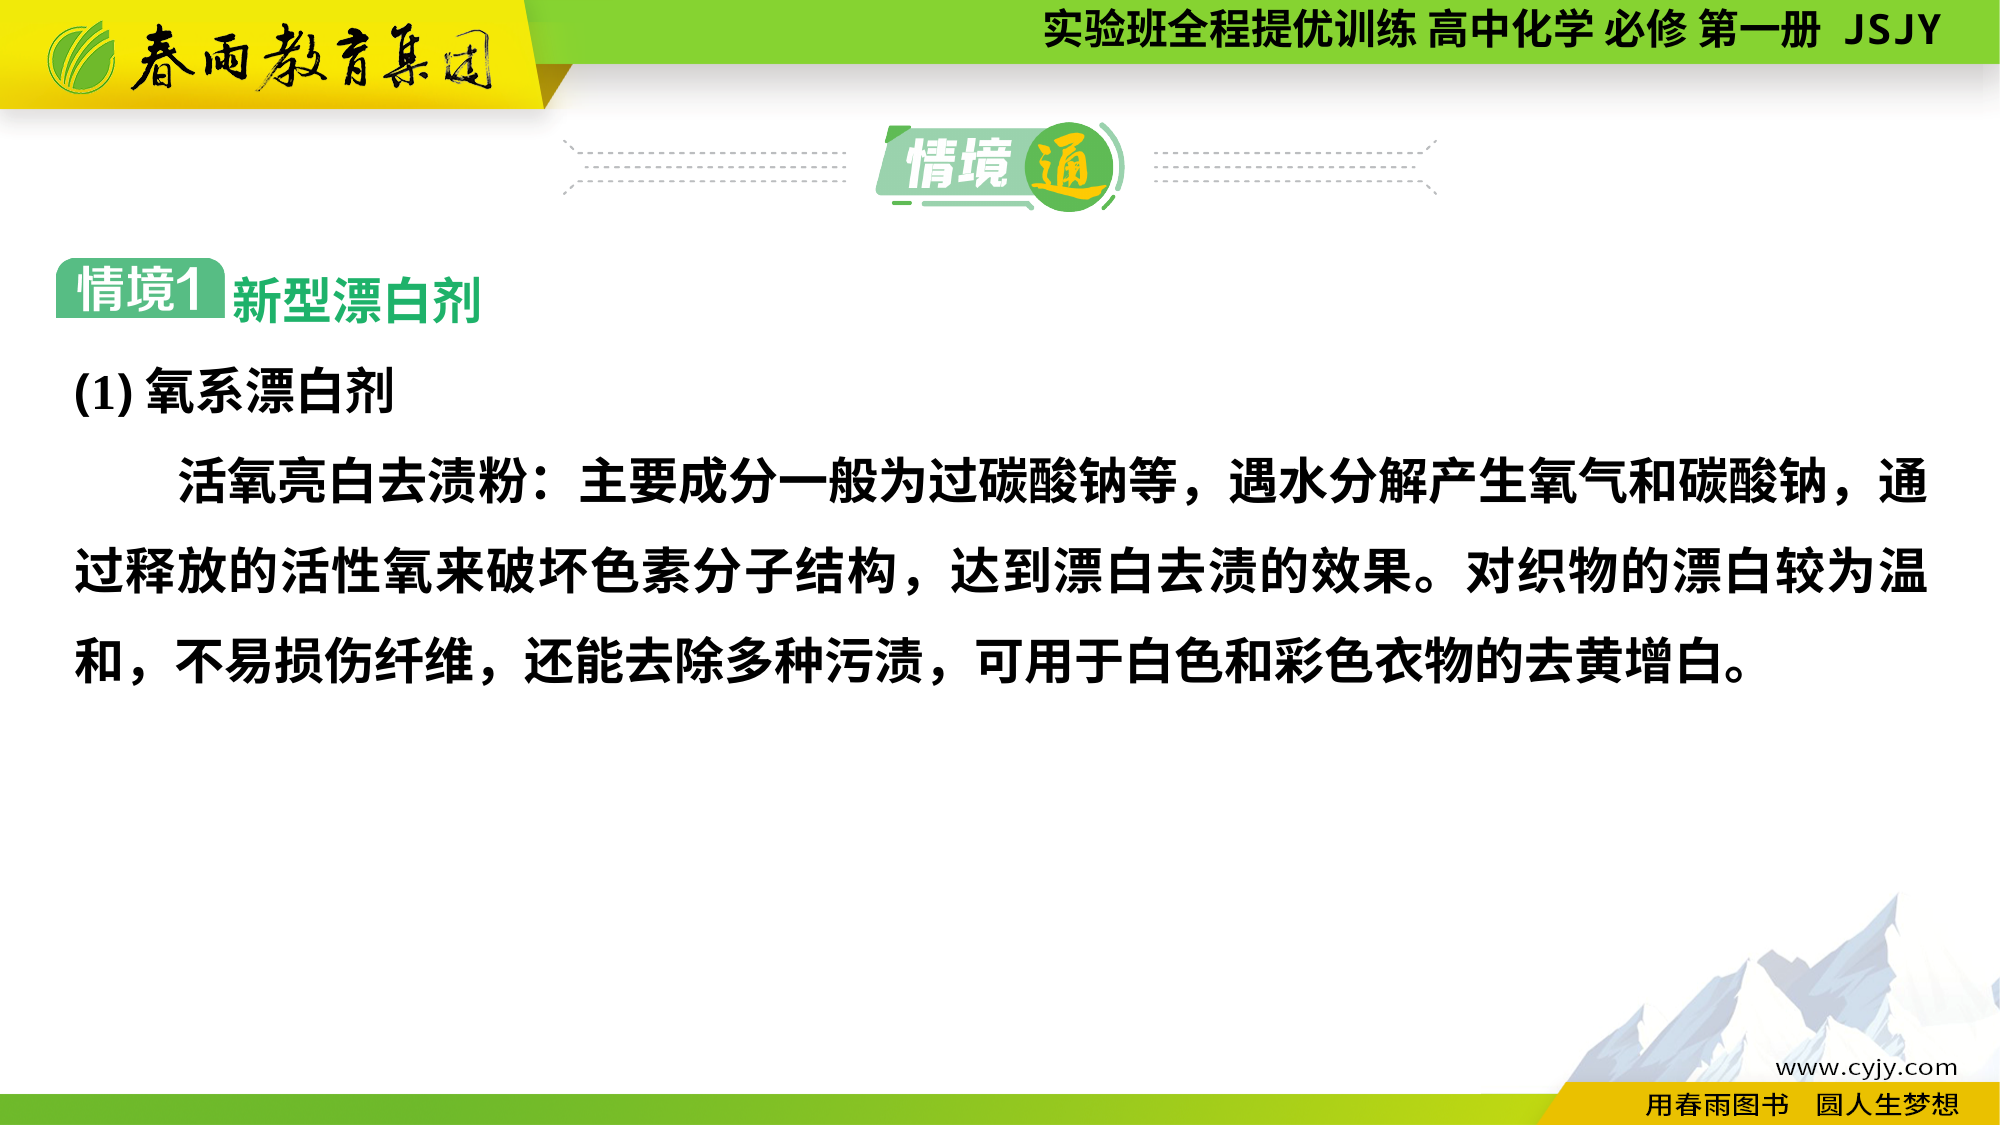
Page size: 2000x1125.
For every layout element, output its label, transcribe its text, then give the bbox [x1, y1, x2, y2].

picture [0, 0, 2000, 1125]
list 新型漂白剂 (1)氧系漂白剂 活氧亮白去渍粉：主要成分一般为过碳酸钠等，遇水分解产生氧气和碳酸钠，通过释放的活性氧来破坏色素分子结构，达到漂白去渍的效果。对织物的漂白较为温和，不易损伤纤维，还能去除多种污渍，可用于白色和彩色衣物的去黄增白。 [59, 232, 1944, 702]
